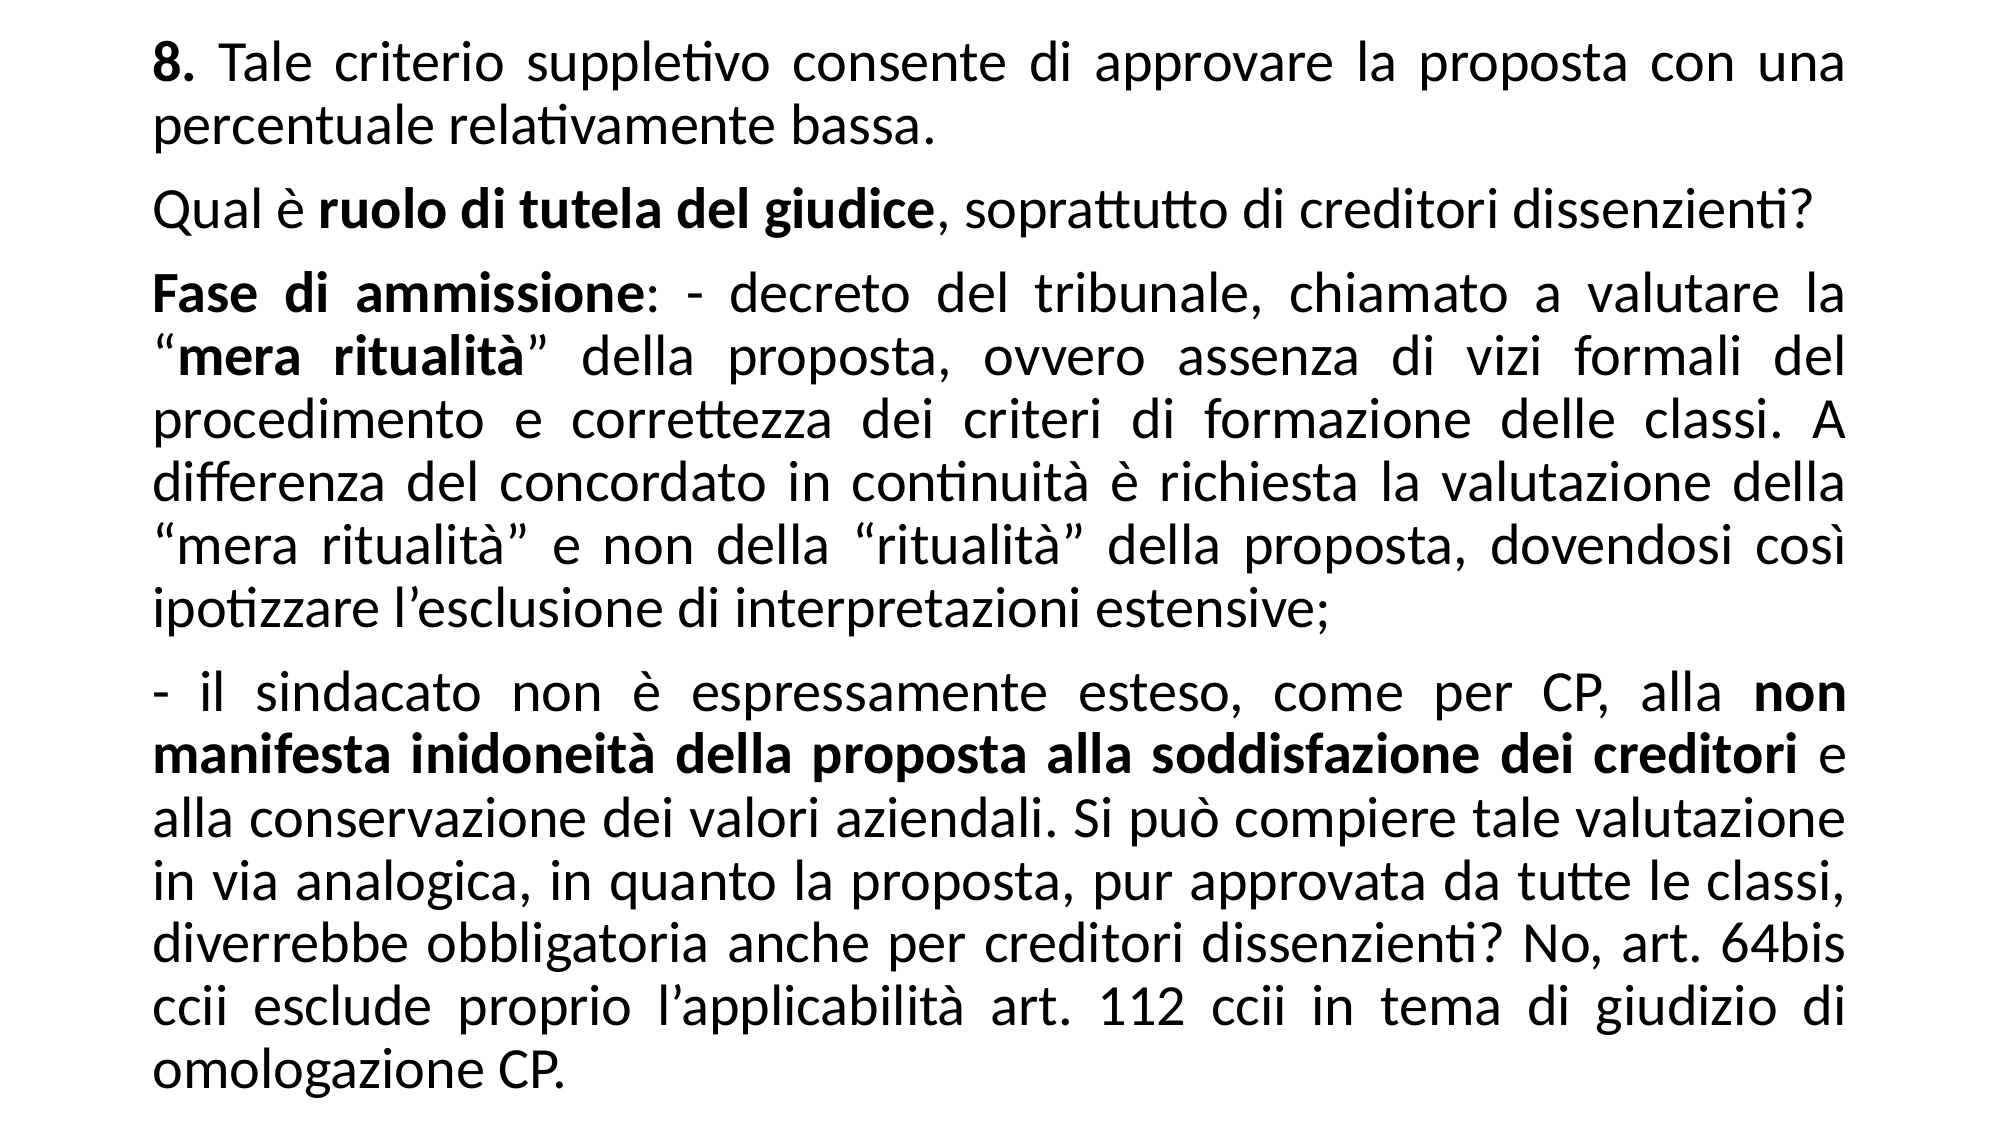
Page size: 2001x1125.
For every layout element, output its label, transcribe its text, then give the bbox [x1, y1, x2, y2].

list 8. Tale criterio suppletivo consente di approvare la proposta con una percentuale relativamente bassa. Qual è ruolo di tutela del giudice, soprattutto di creditori dissenzienti? Fase di ammissione: - decreto del tribunale, chiamato a valutare la “mera ritualità” della proposta, ovvero assenza di vizi formali del procedimento e correttezza dei criteri di formazione delle classi. A differenza del concordato in continuità è richiesta la valutazione della “mera ritualità” e non della “ritualità” della proposta, dovendosi così ipotizzare l’esclusione di interpretazioni estensive; - il sindacato non è espressamente esteso, come per CP, alla non manifesta inidoneità della proposta alla soddisfazione dei creditori e alla conservazione dei valori aziendali. Si può compiere tale valutazione in via analogica, in quanto la proposta, pur approvata da tutte le classi, diverrebbe obbligatoria anche per creditori dissenzienti? No, art. 64bis ccii esclude proprio l’applicabilità art. 112 ccii in tema di giudizio di omologazione CP. [137, 24, 1863, 963]
